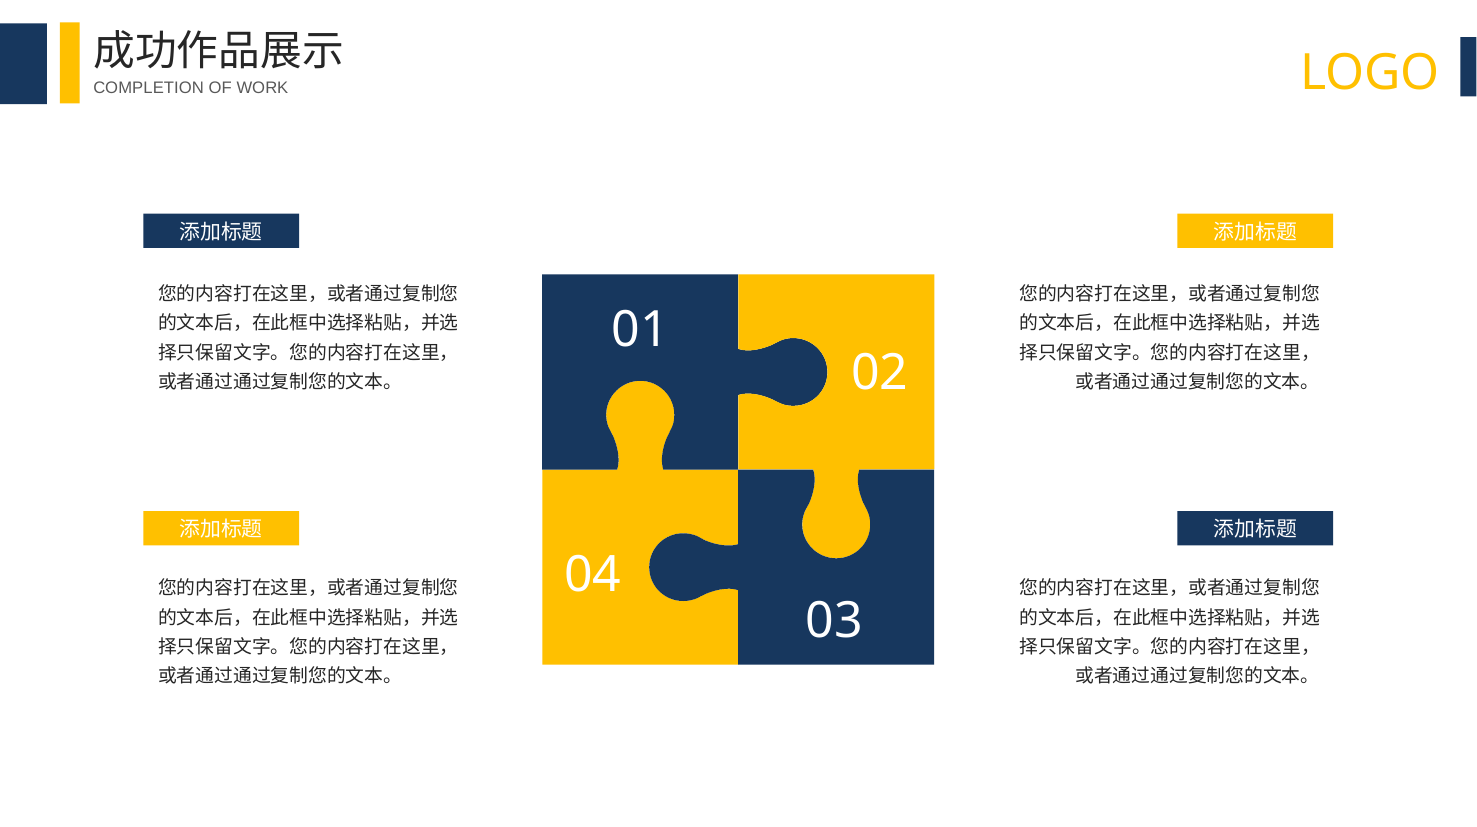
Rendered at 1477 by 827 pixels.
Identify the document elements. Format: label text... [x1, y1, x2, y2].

text_box 03 [649, 469, 935, 665]
text_box [1458, 35, 1477, 99]
text_box 您的内容打在这里，或者通过复制您的文本后，在此框中选择粘贴，并选择只保留文字。您的内容打在这里，或者通过通过复制您的文本。 [1000, 267, 1334, 400]
text_box 02 [738, 274, 935, 558]
text_box 您的内容打在这里，或者通过复制您的文本后，在此框中选择粘贴，并选择只保留文字。您的内容打在这里，或者通过通过复制您的文本。 [143, 561, 477, 694]
text_box [58, 20, 82, 105]
text_box 添加标题 [1177, 213, 1334, 248]
text_box 成功作品展示 [93, 23, 359, 74]
text_box LOGO [1289, 33, 1477, 105]
text_box 01 [542, 274, 827, 470]
text_box COMPLETION OF WORK [93, 76, 359, 97]
text_box 添加标题 [143, 511, 300, 546]
text_box 添加标题 [143, 213, 300, 248]
text_box [0, 21, 49, 106]
text_box 04 [542, 381, 738, 665]
text_box 添加标题 [1177, 511, 1334, 546]
text_box 您的内容打在这里，或者通过复制您的文本后，在此框中选择粘贴，并选择只保留文字。您的内容打在这里，或者通过通过复制您的文本。 [1000, 561, 1334, 694]
text_box 您的内容打在这里，或者通过复制您的文本后，在此框中选择粘贴，并选择只保留文字。您的内容打在这里，或者通过通过复制您的文本。 [143, 267, 477, 400]
